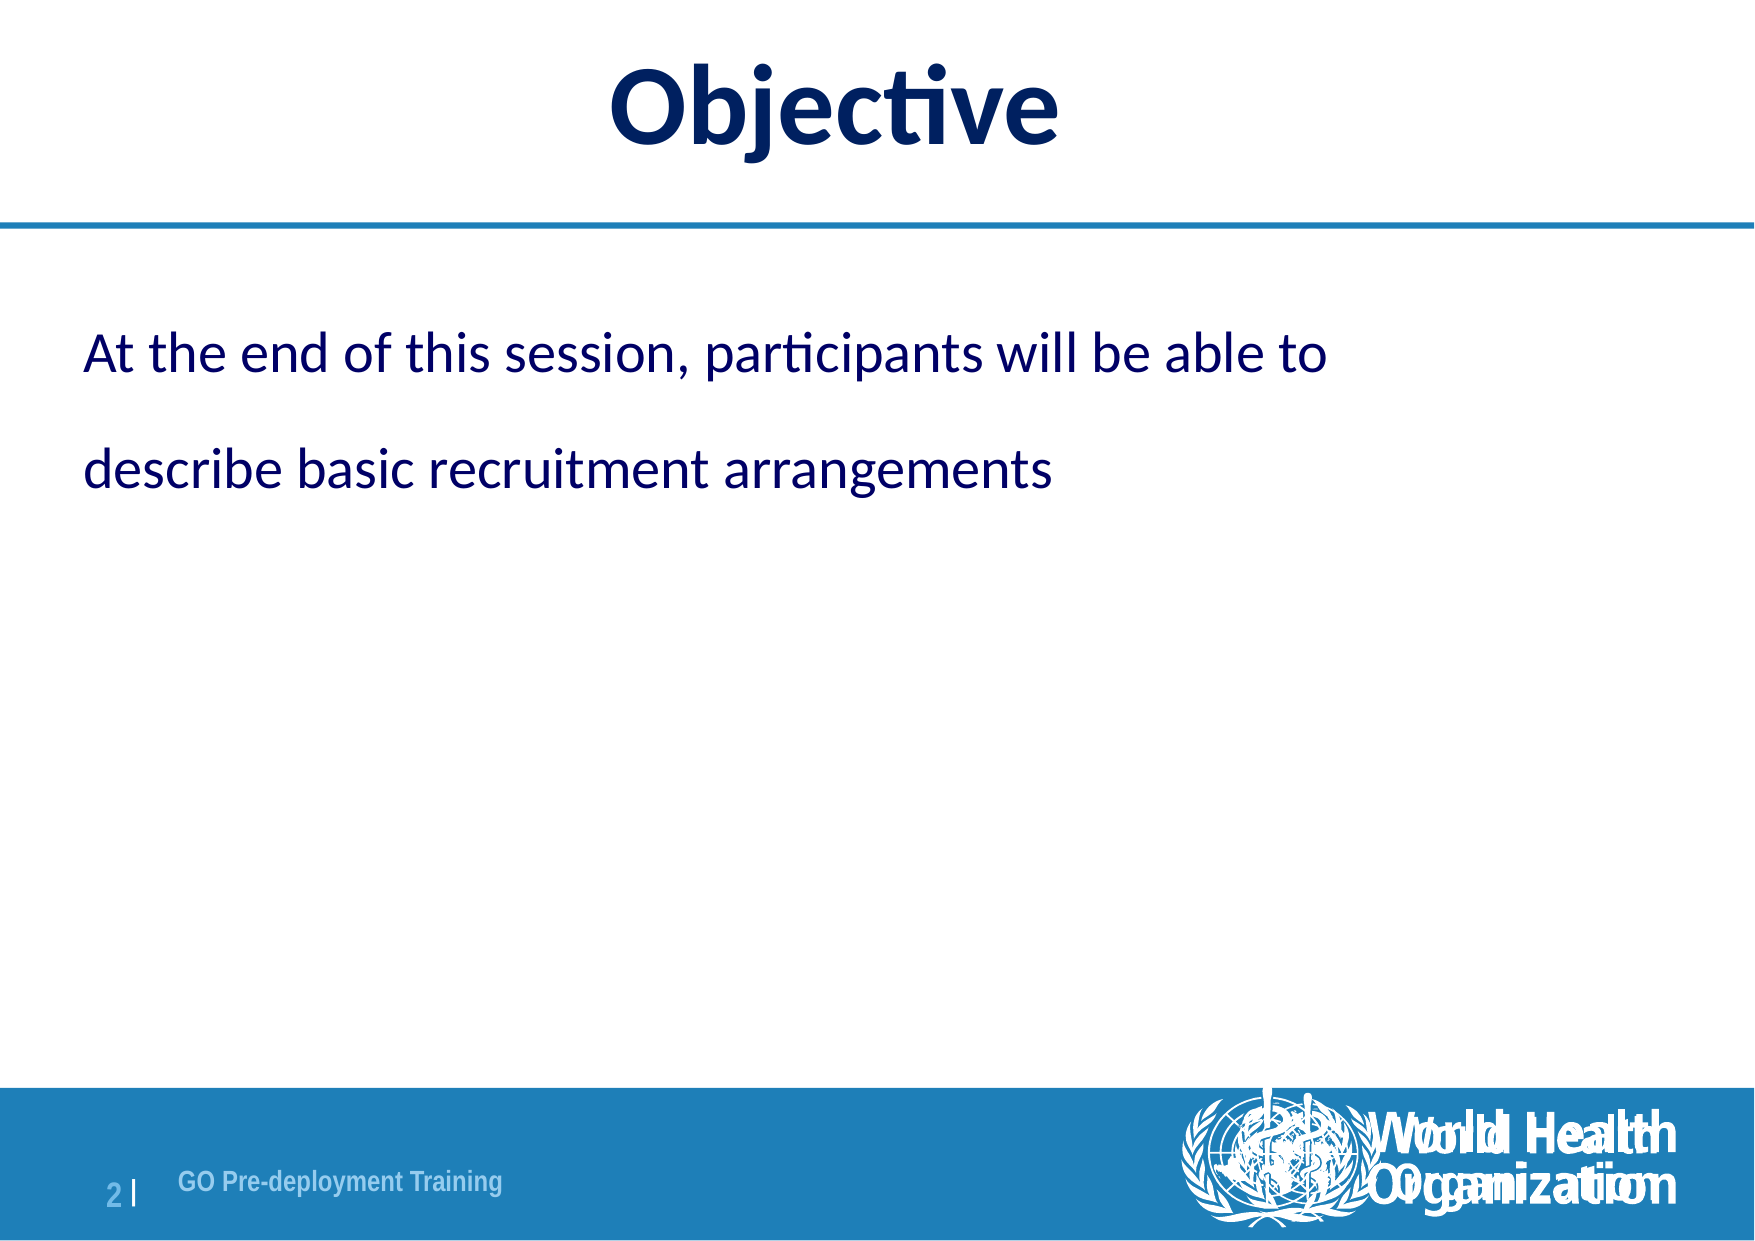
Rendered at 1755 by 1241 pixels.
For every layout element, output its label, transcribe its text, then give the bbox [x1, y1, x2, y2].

list At the end of this session, participants will be able to describe basic recruitment arrangements [83, 313, 1674, 876]
text_box Objective [103, 21, 1568, 176]
